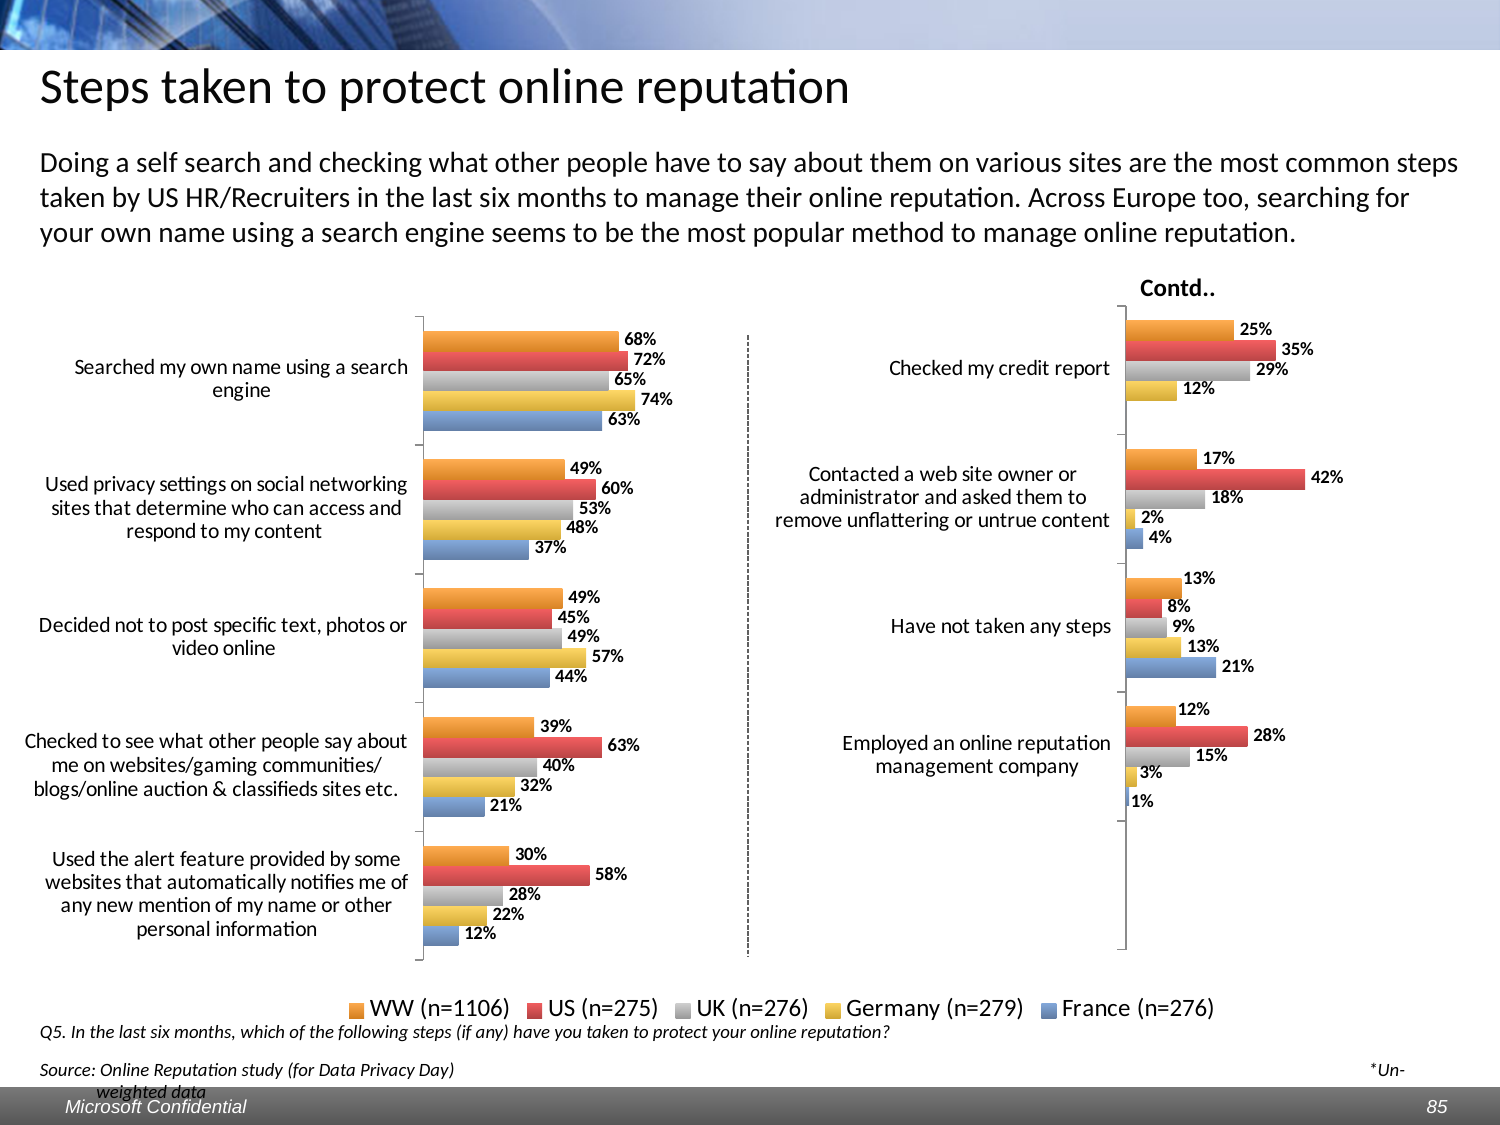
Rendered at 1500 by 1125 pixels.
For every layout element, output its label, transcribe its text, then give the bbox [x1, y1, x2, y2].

text_box Contd.. [1125, 264, 1231, 290]
list Source: Online Reputation study (for Data Privacy Day) *Un-weighted data [24, 1050, 1475, 1088]
title Steps taken to protect online reputation [24, 52, 1475, 115]
list Doing a self search and checking what other people have to say about them on various sites are the most common steps taken by US HR/Recruiters in the last six months to manage their online reputation. Across Europe too, searching for your own name using a search engine seems to be the most popular method to manage online reputation. [24, 135, 1475, 296]
chart [24, 291, 1470, 1030]
list Q5. In the last six months, which of the following steps (if any) have you taken to protect your online reputation? [24, 1012, 1475, 1050]
picture [0, 0, 1500, 51]
